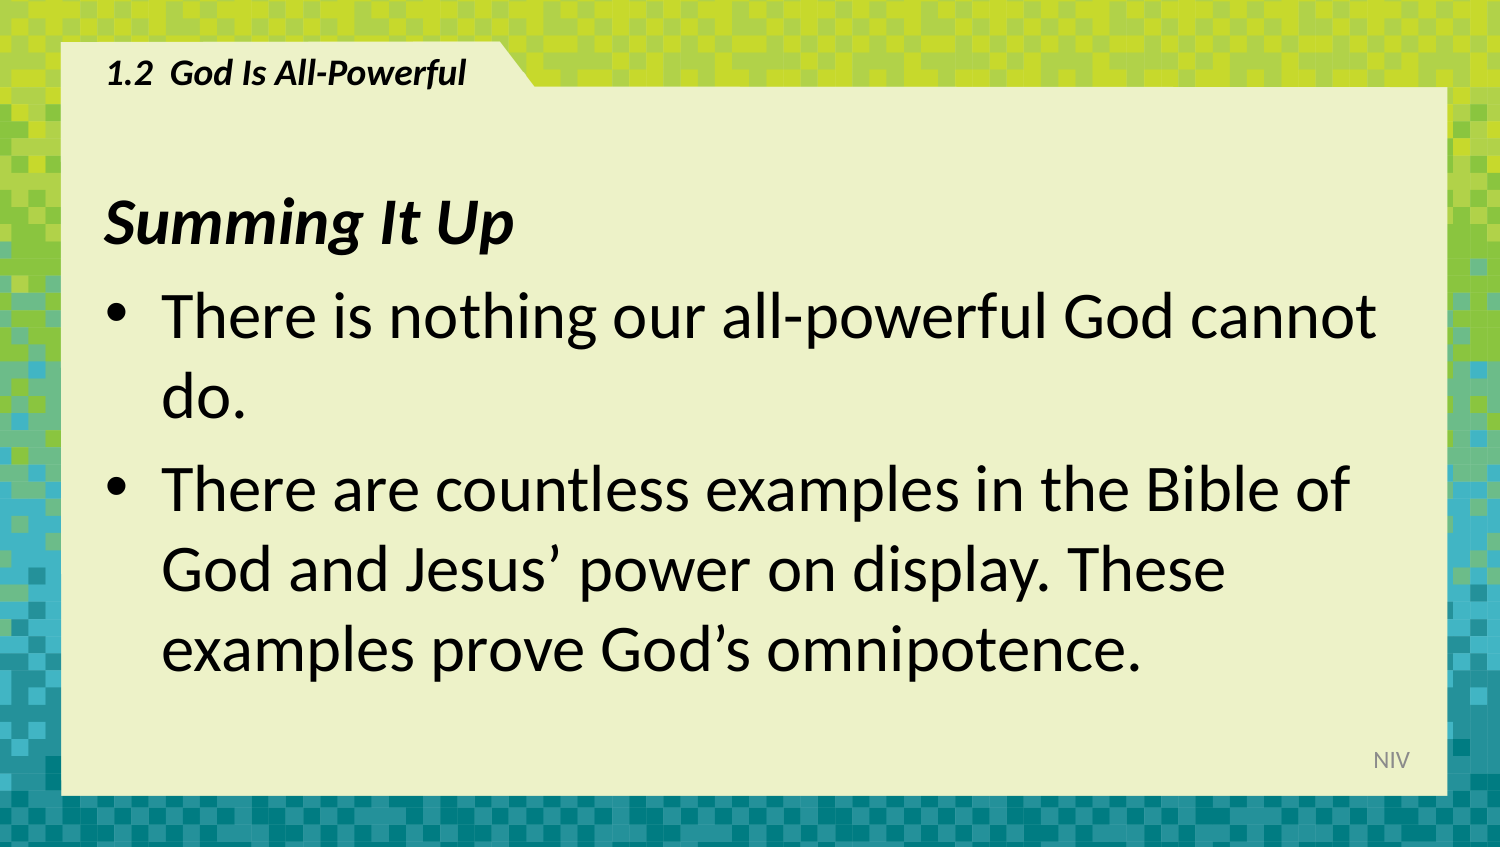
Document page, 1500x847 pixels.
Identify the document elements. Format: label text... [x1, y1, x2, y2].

footer NIV [950, 736, 1425, 782]
title 1.2 God Is All-Powerful [89, 33, 1420, 108]
picture [0, 0, 1500, 847]
list Summing It Up There is nothing our all-powerful God cannot do. There are countless examples in the Bible of God and Jesus’ power on display. These examples prove God’s omnipotence. [89, 141, 1403, 722]
